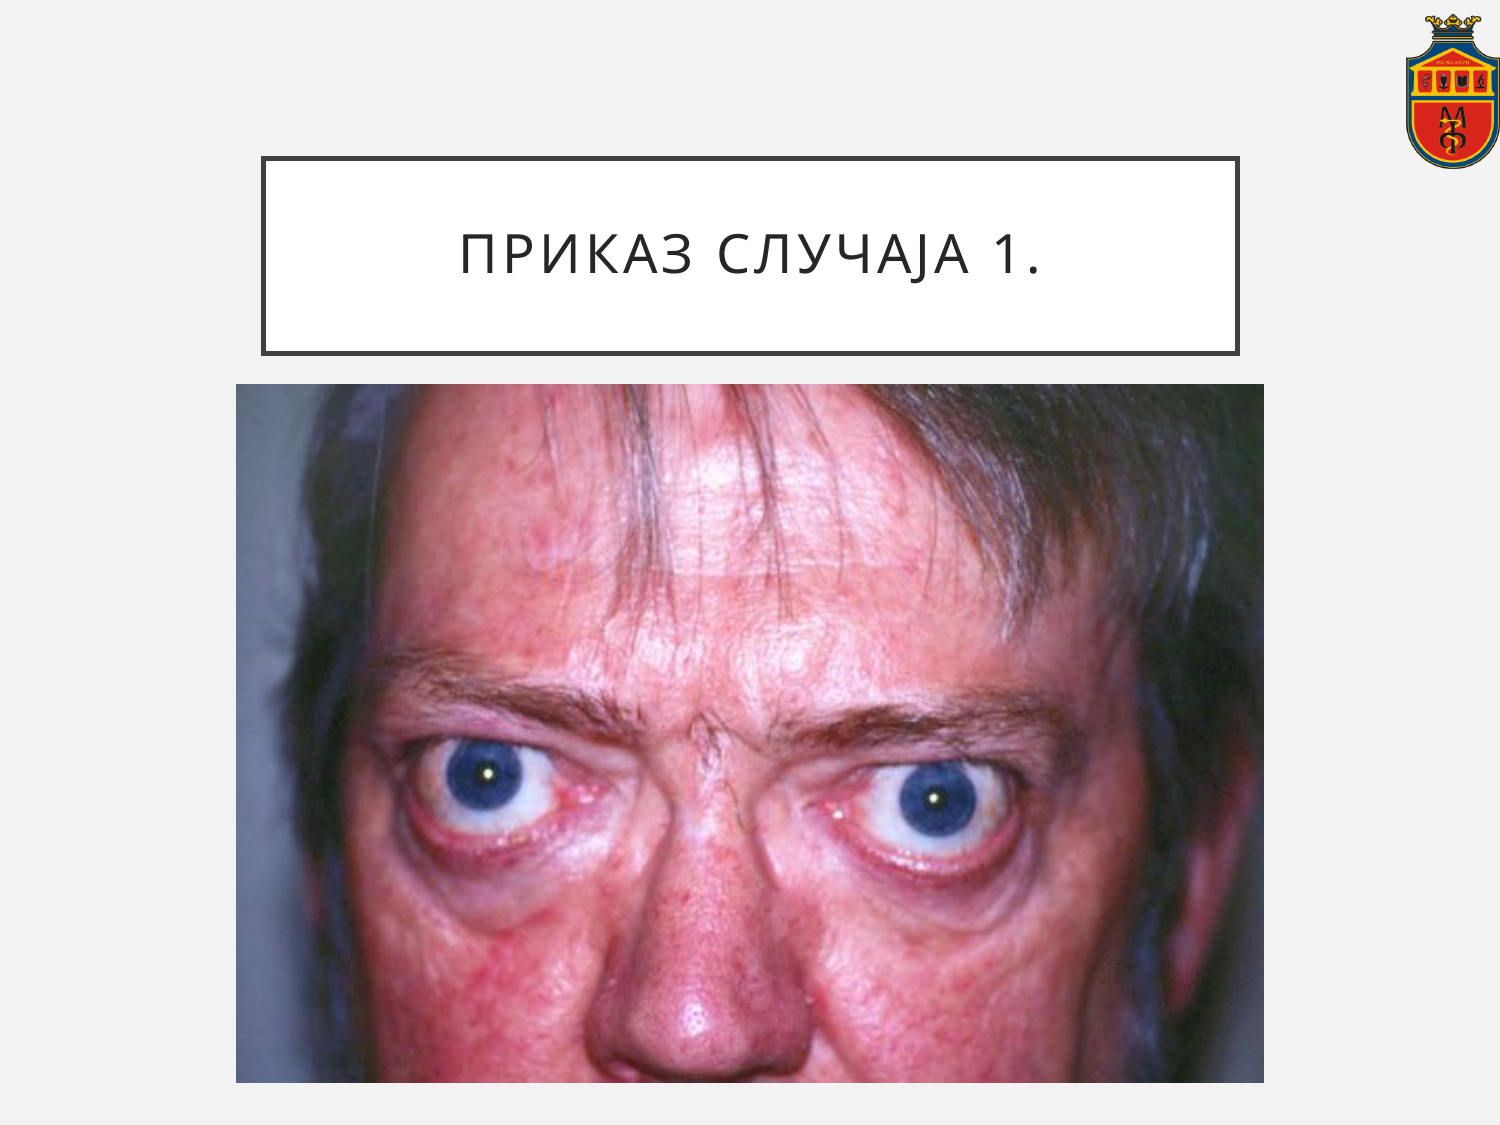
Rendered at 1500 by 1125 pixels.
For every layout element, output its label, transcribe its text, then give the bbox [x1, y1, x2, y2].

picture [236, 384, 1264, 1083]
picture [1406, 14, 1500, 169]
title Приказ случаја 1. [261, 156, 1240, 356]
